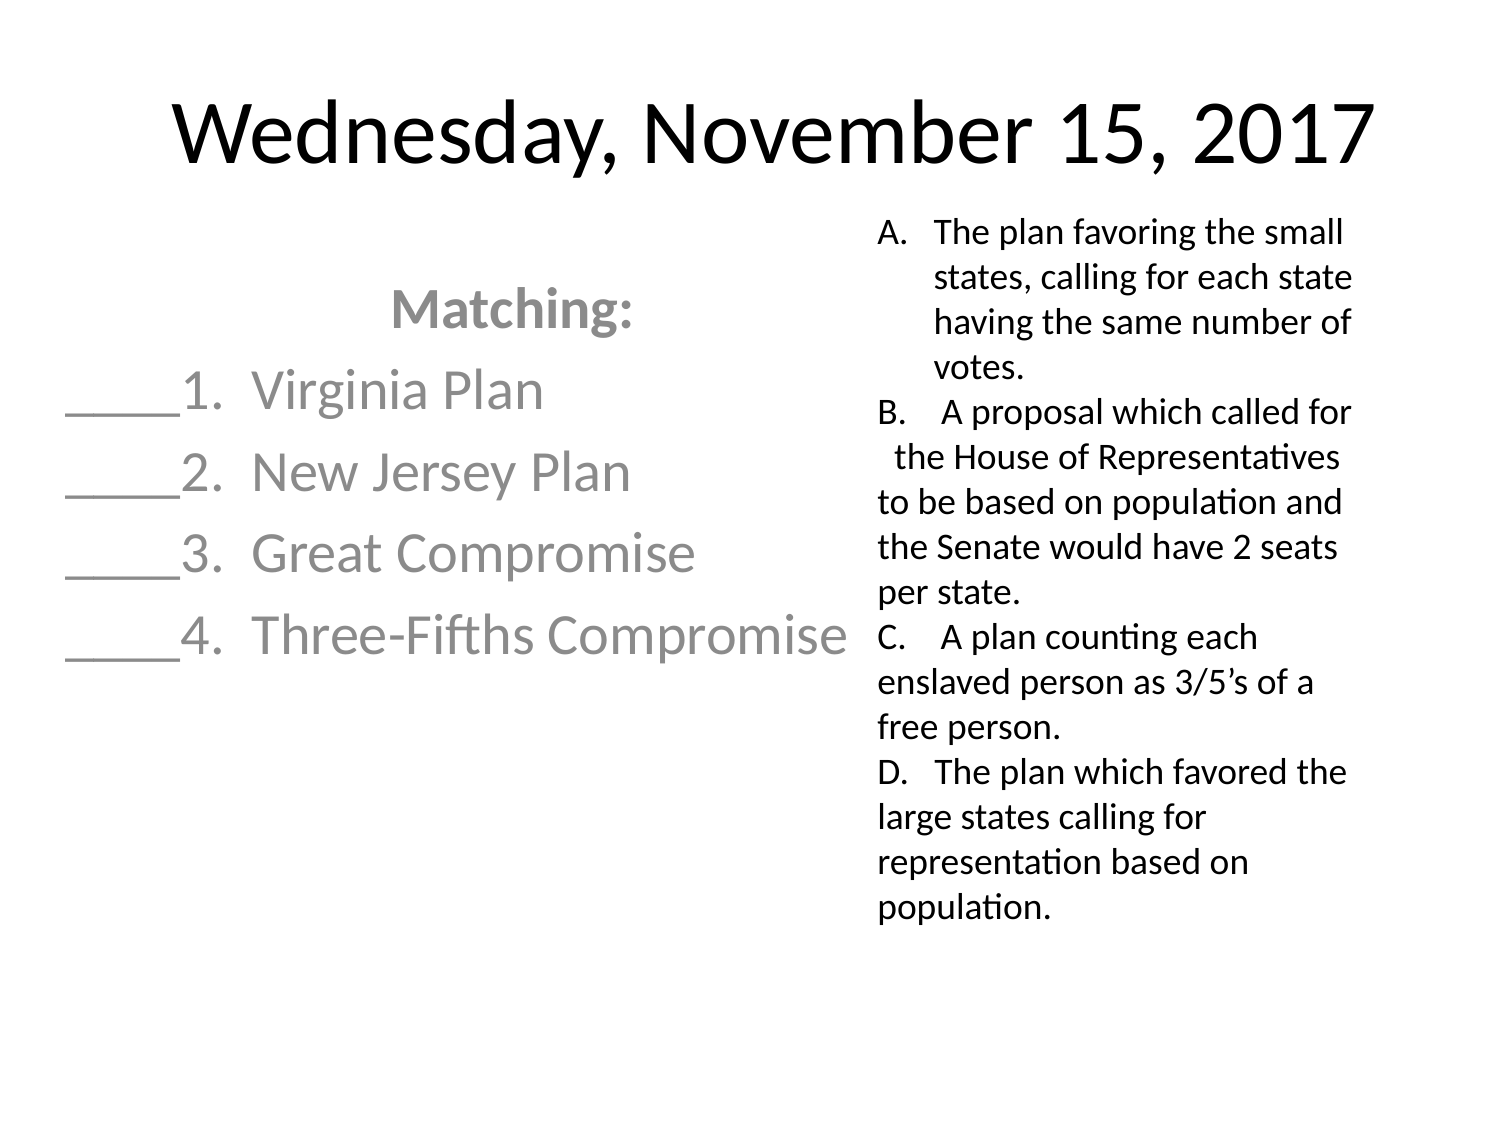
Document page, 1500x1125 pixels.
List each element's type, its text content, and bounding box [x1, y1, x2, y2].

subtitle Matching: ____1. Virginia Plan ____2. New Jersey Plan ____3. Great Compromise ____4. Three-Fifths Compromise [50, 262, 862, 763]
text_box The plan favoring the small states, calling for each state having the same number of votes. B. A proposal which called for the House of Representatives to be based on population and the Senate would have 2 seats per state. C. A plan counting each enslaved person as 3/5’s of a free person. D. The plan which favored the large states calling for representation based on population. [862, 199, 1388, 935]
title Wednesday, November 15, 2017 [137, 62, 1413, 191]
